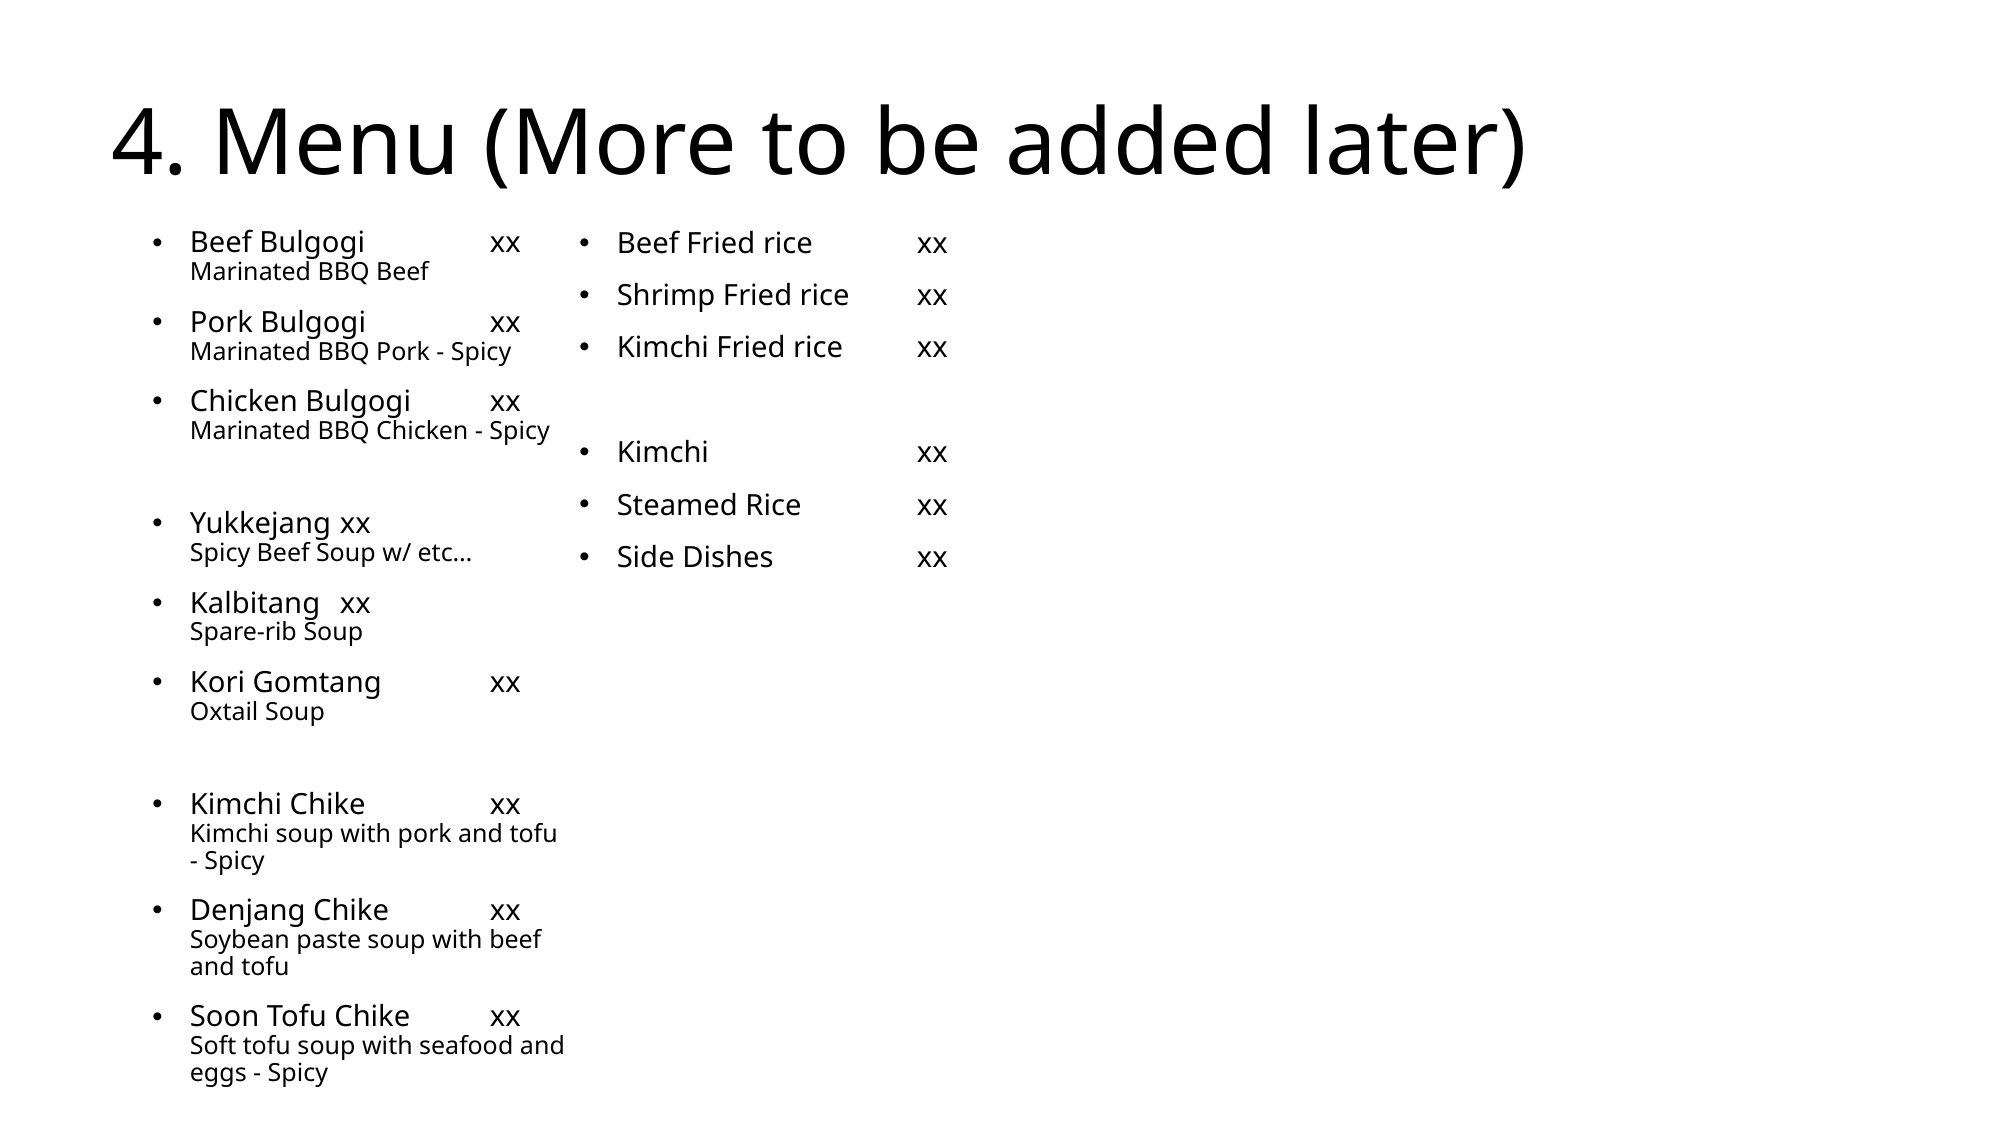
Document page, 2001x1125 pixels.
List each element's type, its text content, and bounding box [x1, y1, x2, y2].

text_box Beef Fried rice xx Shrimp Fried rice xx Kimchi Fried rice xx Kimchi xx Steamed Rice xx Side Dishes xx [564, 220, 992, 935]
list Beef Bulgogi xx Marinated BBQ Beef Pork Bulgogi xx Marinated BBQ Pork - Spicy Chicken Bulgogi xx Marinated BBQ Chicken - Spicy Yukkejang xx Spicy Beef Soup w/ etc… Kalbitang xx Spare-rib Soup Kori Gomtang xx Oxtail Soup Kimchi Chike xx Kimchi soup with pork and tofu - Spicy Denjang Chike xx Soybean paste soup with beef and tofu Soon Tofu Chike xx Soft tofu soup with seafood and eggs - Spicy [137, 220, 584, 1050]
title 4. Menu (More to be added later) [96, 59, 1863, 231]
